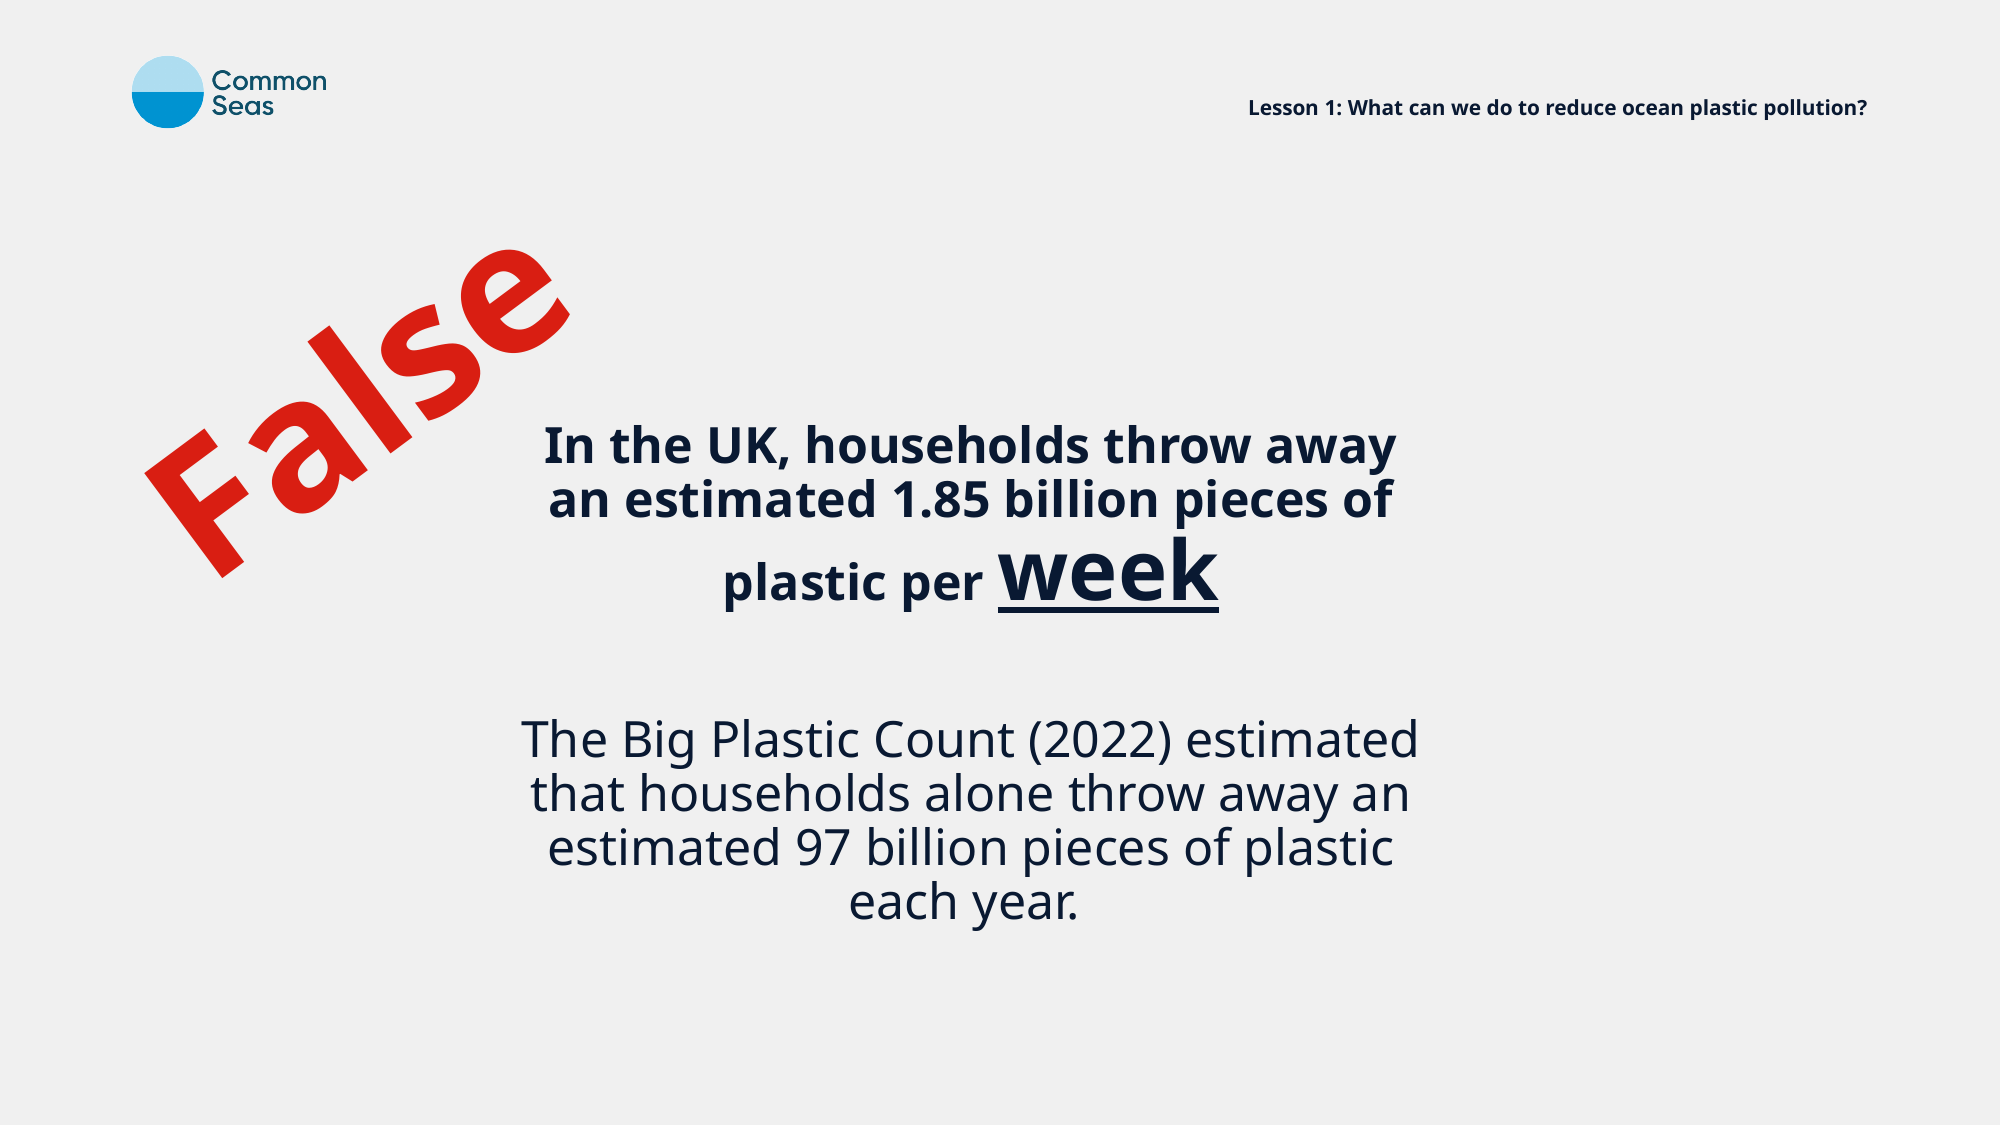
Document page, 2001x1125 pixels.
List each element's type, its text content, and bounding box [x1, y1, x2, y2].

title Lesson 1: What can we do to reduce ocean plastic pollution? [1237, 85, 1876, 132]
picture [124, 53, 334, 132]
text_box False [60, 131, 646, 651]
list In the UK, households throw away an estimated 1.85 billion pieces of plastic per week The Big Plastic Count (2022) estimated that households alone throw away an estimated 97 billion pieces of plastic each year. [505, 462, 1437, 1074]
